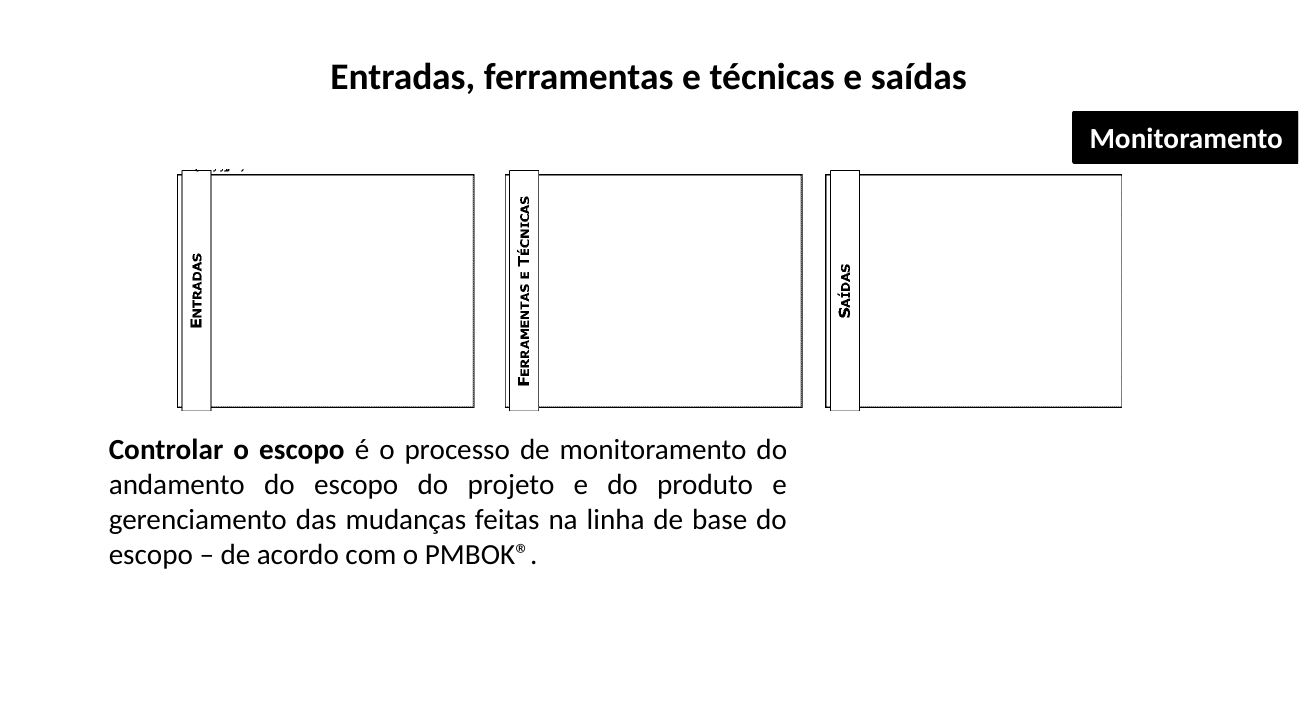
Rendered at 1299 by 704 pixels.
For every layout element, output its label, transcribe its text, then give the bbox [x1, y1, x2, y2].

picture [176, 169, 1122, 412]
text_box Entradas, ferramentas e técnicas e saídas [0, 44, 1299, 106]
text_box Controlar o escopo é o processo de monitoramento do andamento do escopo do projeto e do produto e gerenciamento das mudanças feitas na linha de base do escopo – de acordo com o PMBOK®. [93, 422, 803, 615]
text_box Monitoramento [1074, 112, 1299, 162]
